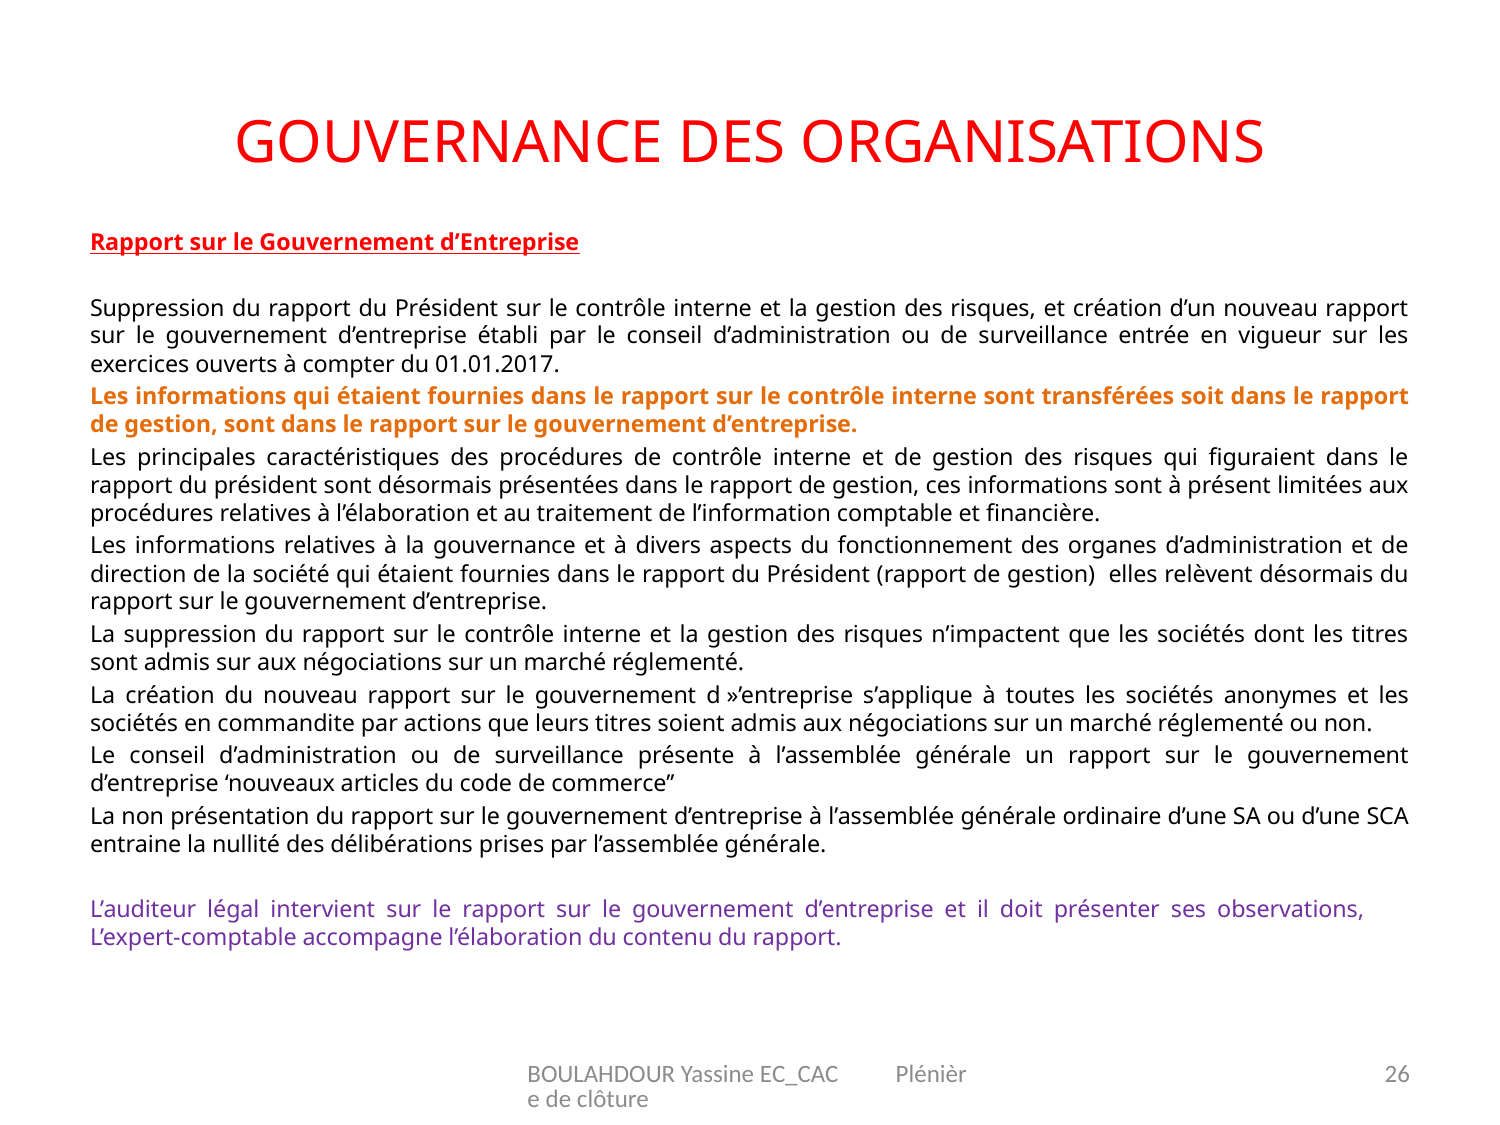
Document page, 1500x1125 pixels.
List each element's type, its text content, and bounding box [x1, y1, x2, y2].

title Gouvernance des organisations [75, 45, 1425, 219]
list Rapport sur le Gouvernement d’Entreprise Suppression du rapport du Président sur le contrôle interne et la gestion des risques, et création d’un nouveau rapport sur le gouvernement d’entreprise établi par le conseil d’administration ou de surveillance entrée en vigueur sur les exercices ouverts à compter du 01.01.2017. Les informations qui étaient fournies dans le rapport sur le contrôle interne sont transférées soit dans le rapport de gestion, sont dans le rapport sur le gouvernement d’entreprise. Les principales caractéristiques des procédures de contrôle interne et de gestion des risques qui figuraient dans le rapport du président sont désormais présentées dans le rapport de gestion, ces informations sont à présent limitées aux procédures relatives à l’élaboration et au traitement de l’information comptable et financière. Les informations relatives à la gouvernance et à divers aspects du fonctionnement des organes d’administration et de direction de la société qui étaient fournies dans le rapport du Président (rapport de gestion) elles relèvent désormais du rapport sur le gouvernement d’entreprise. La suppression du rapport sur le contrôle interne et la gestion des risques n’impactent que les sociétés dont les titres sont admis sur aux négociations sur un marché réglementé. La création du nouveau rapport sur le gouvernement d »’entreprise s’applique à toutes les sociétés anonymes et les sociétés en commandite par actions que leurs titres soient admis aux négociations sur un marché réglementé ou non. Le conseil d’administration ou de surveillance présente à l’assemblée générale un rapport sur le gouvernement d’entreprise ‘nouveaux articles du code de commerce’’ La non présentation du rapport sur le gouvernement d’entreprise à l’assemblée générale ordinaire d’une SA ou d’une SCA entraine la nullité des délibérations prises par l’assemblée générale. L’auditeur légal intervient sur le rapport sur le gouvernement d’entreprise et il doit présenter ses observations, L’expert-comptable accompagne l’élaboration du contenu du rapport. [75, 219, 1425, 1005]
slide_number 26 [1074, 1042, 1425, 1103]
footer BOULAHDOUR Yassine EC_CAC Plénière de clôture [512, 1042, 988, 1103]
